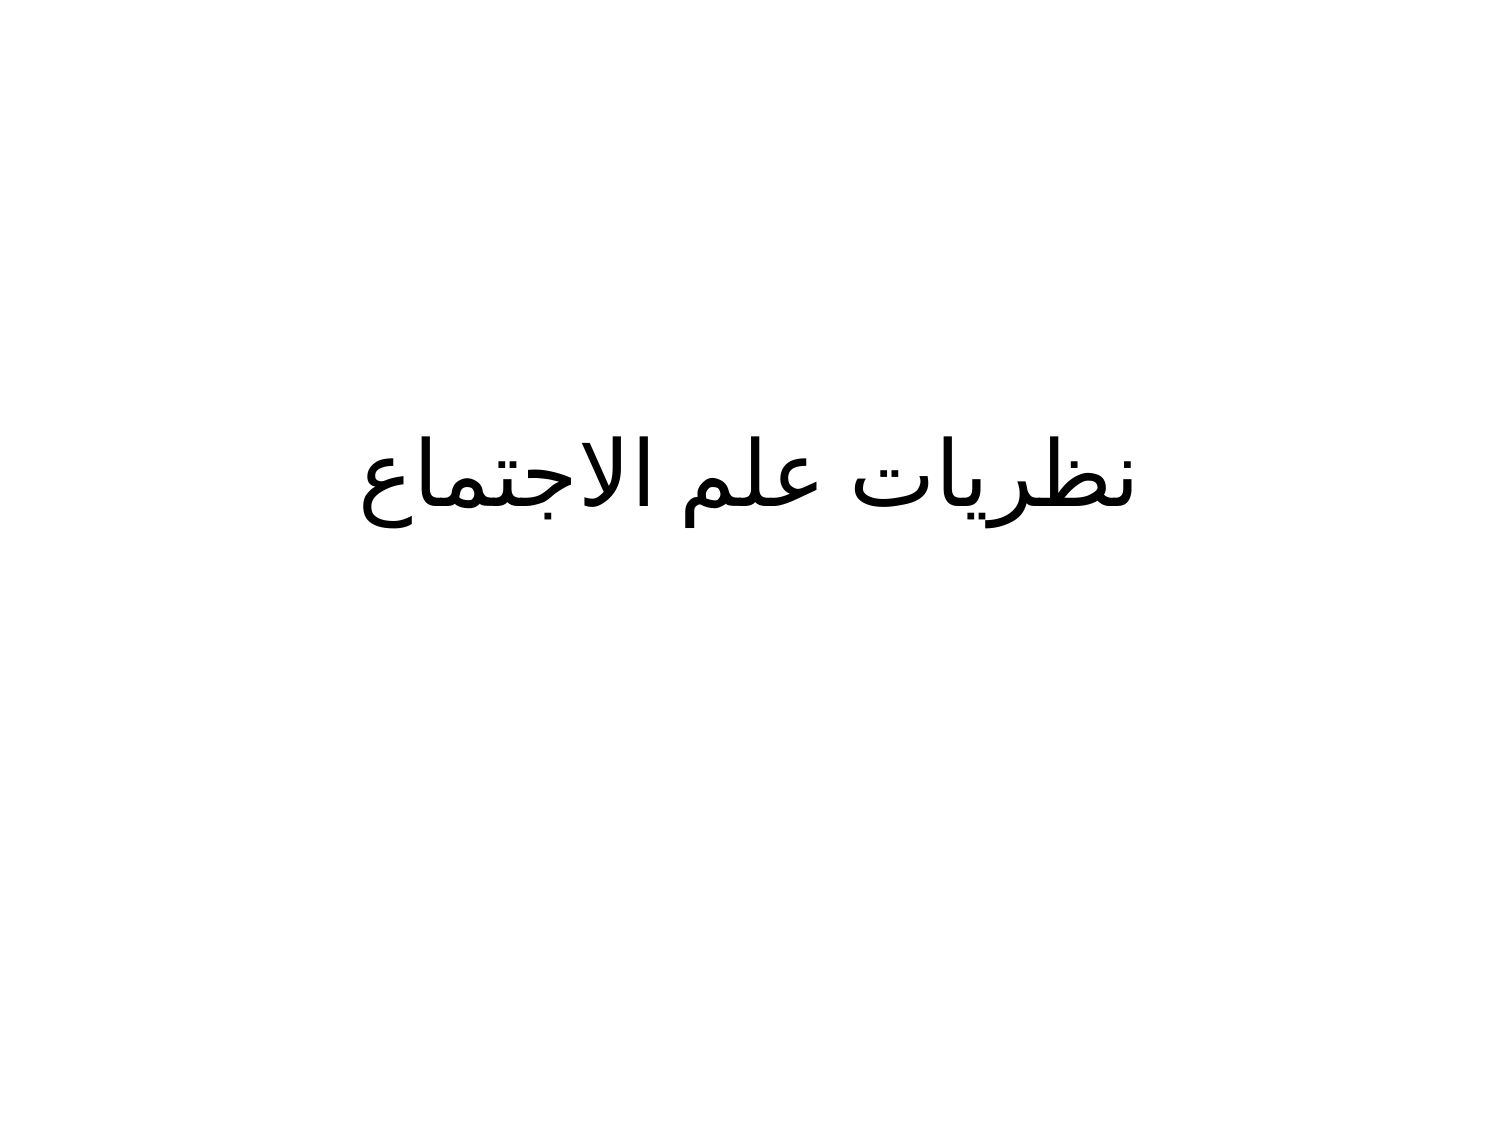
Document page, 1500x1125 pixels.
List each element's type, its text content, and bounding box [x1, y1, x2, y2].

title نظريات علم الاجتماع [112, 349, 1388, 591]
